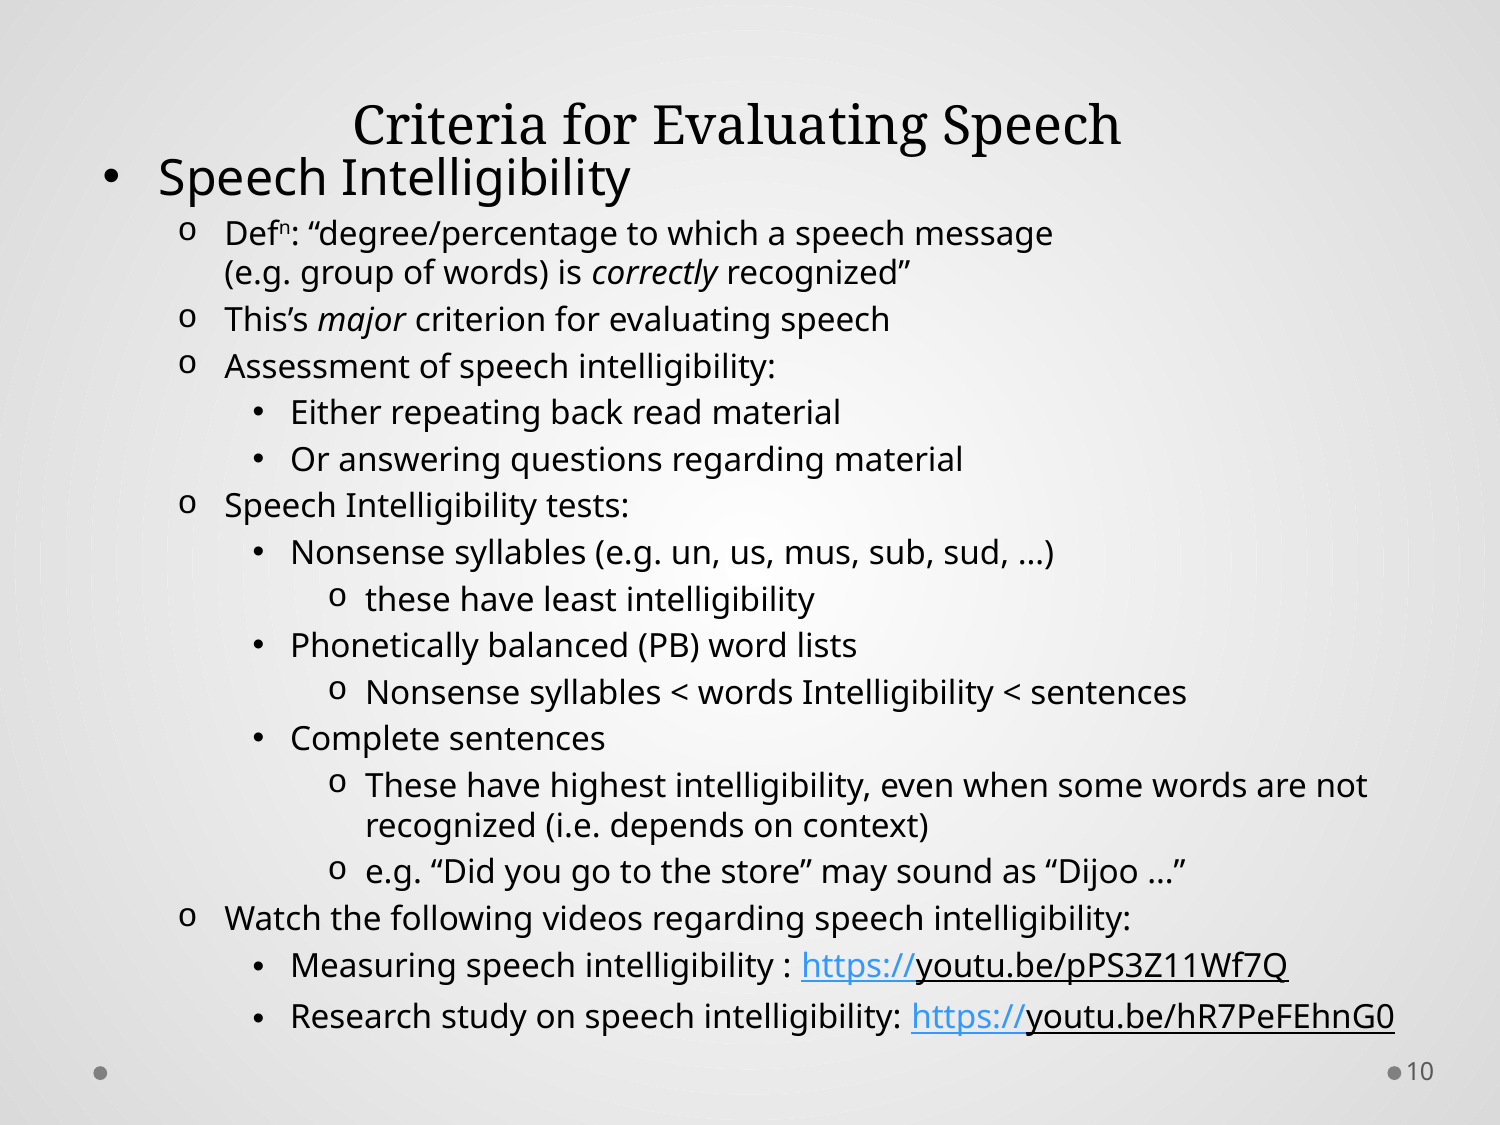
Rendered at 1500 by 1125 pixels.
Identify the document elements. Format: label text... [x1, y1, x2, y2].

title Criteria for Evaluating Speech [62, 62, 1413, 163]
slide_number 10 [1401, 1042, 1494, 1103]
list Speech Intelligibility Defn: “degree/percentage to which a speech message (e.g. group of words) is correctly recognized” This’s major criterion for evaluating speech Assessment of speech intelligibility: Either repeating back read material Or answering questions regarding material Speech Intelligibility tests: Nonsense syllables (e.g. un, us, mus, sub, sud, …) these have least intelligibility Phonetically balanced (PB) word lists Nonsense syllables < words Intelligibility < sentences Complete sentences These have highest intelligibility, even when some words are not recognized (i.e. depends on context) e.g. “Did you go to the store” may sound as “Dijoo …” Watch the following videos regarding speech intelligibility: Measuring speech intelligibility : https://youtu.be/pPS3Z11Wf7Q Research study on speech intelligibility: https://youtu.be/hR7PeFEhnG0 [87, 137, 1475, 1113]
